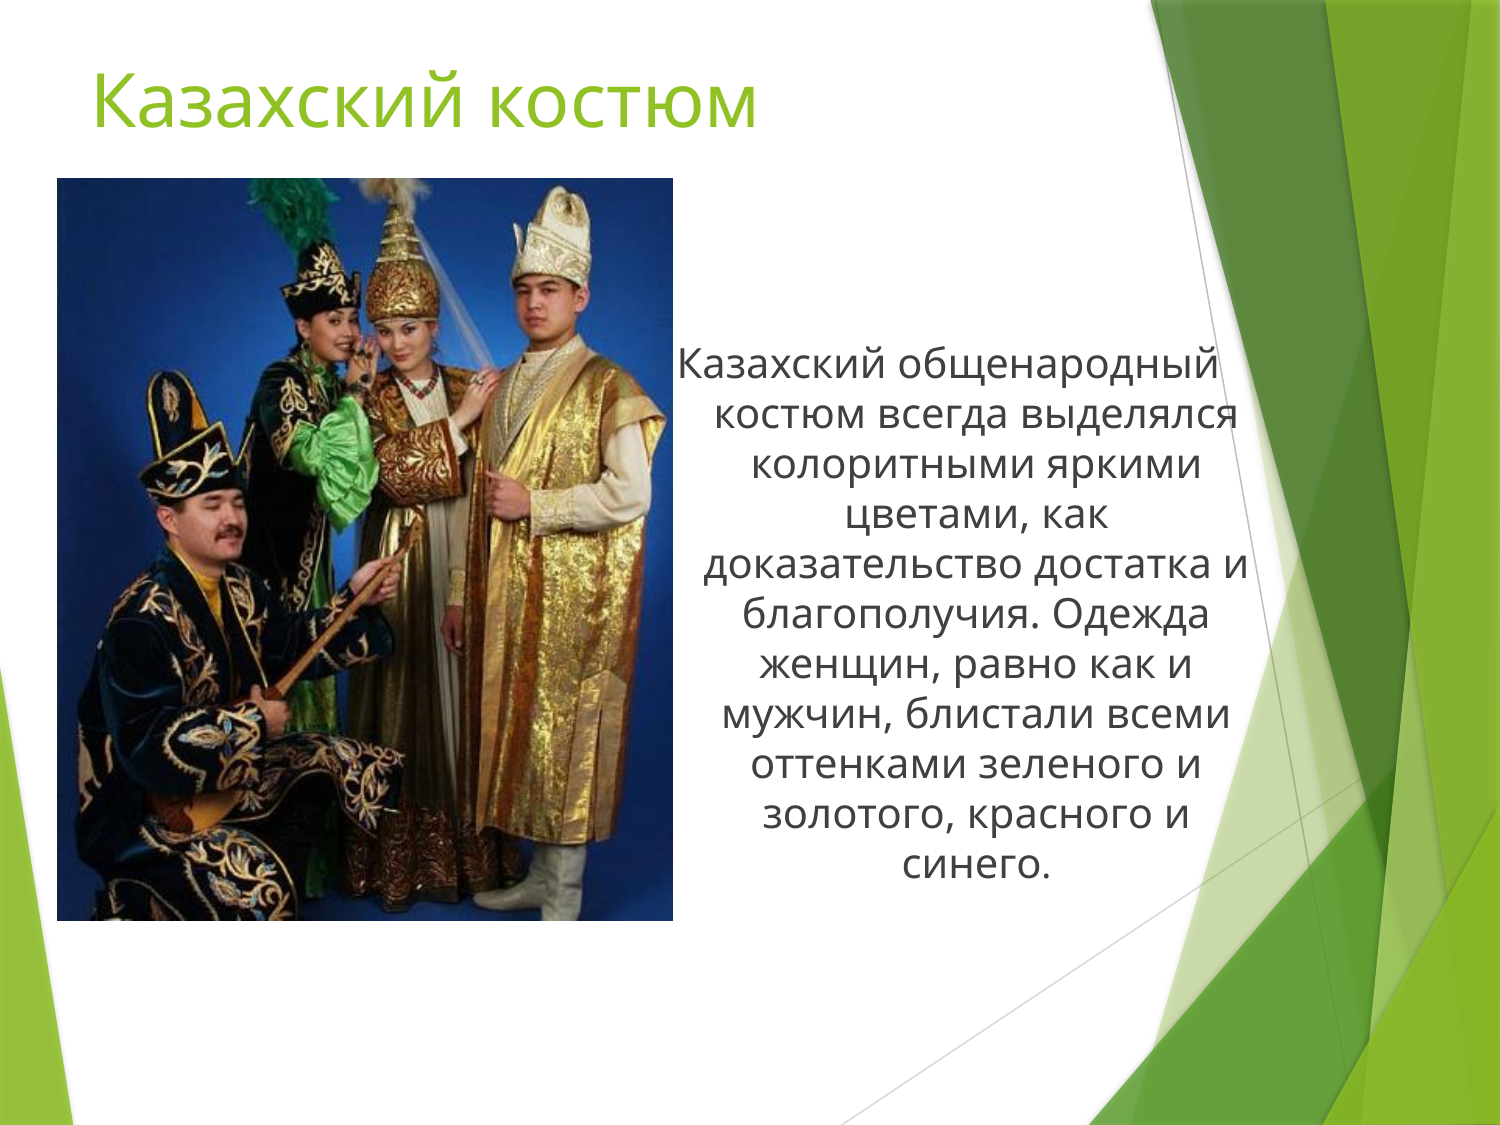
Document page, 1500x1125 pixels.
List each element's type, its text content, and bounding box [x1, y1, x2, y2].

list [57, 177, 674, 922]
list Казахский общенародный костюм всегда выделялся колоритными яркими цветами, как доказательство достатка и благополучия. Одежда женщин, равно как и мужчин, блистали всеми оттенками зеленого и золотого, красного и синего. [617, 329, 1280, 994]
title Казахский костюм [75, 45, 1425, 233]
